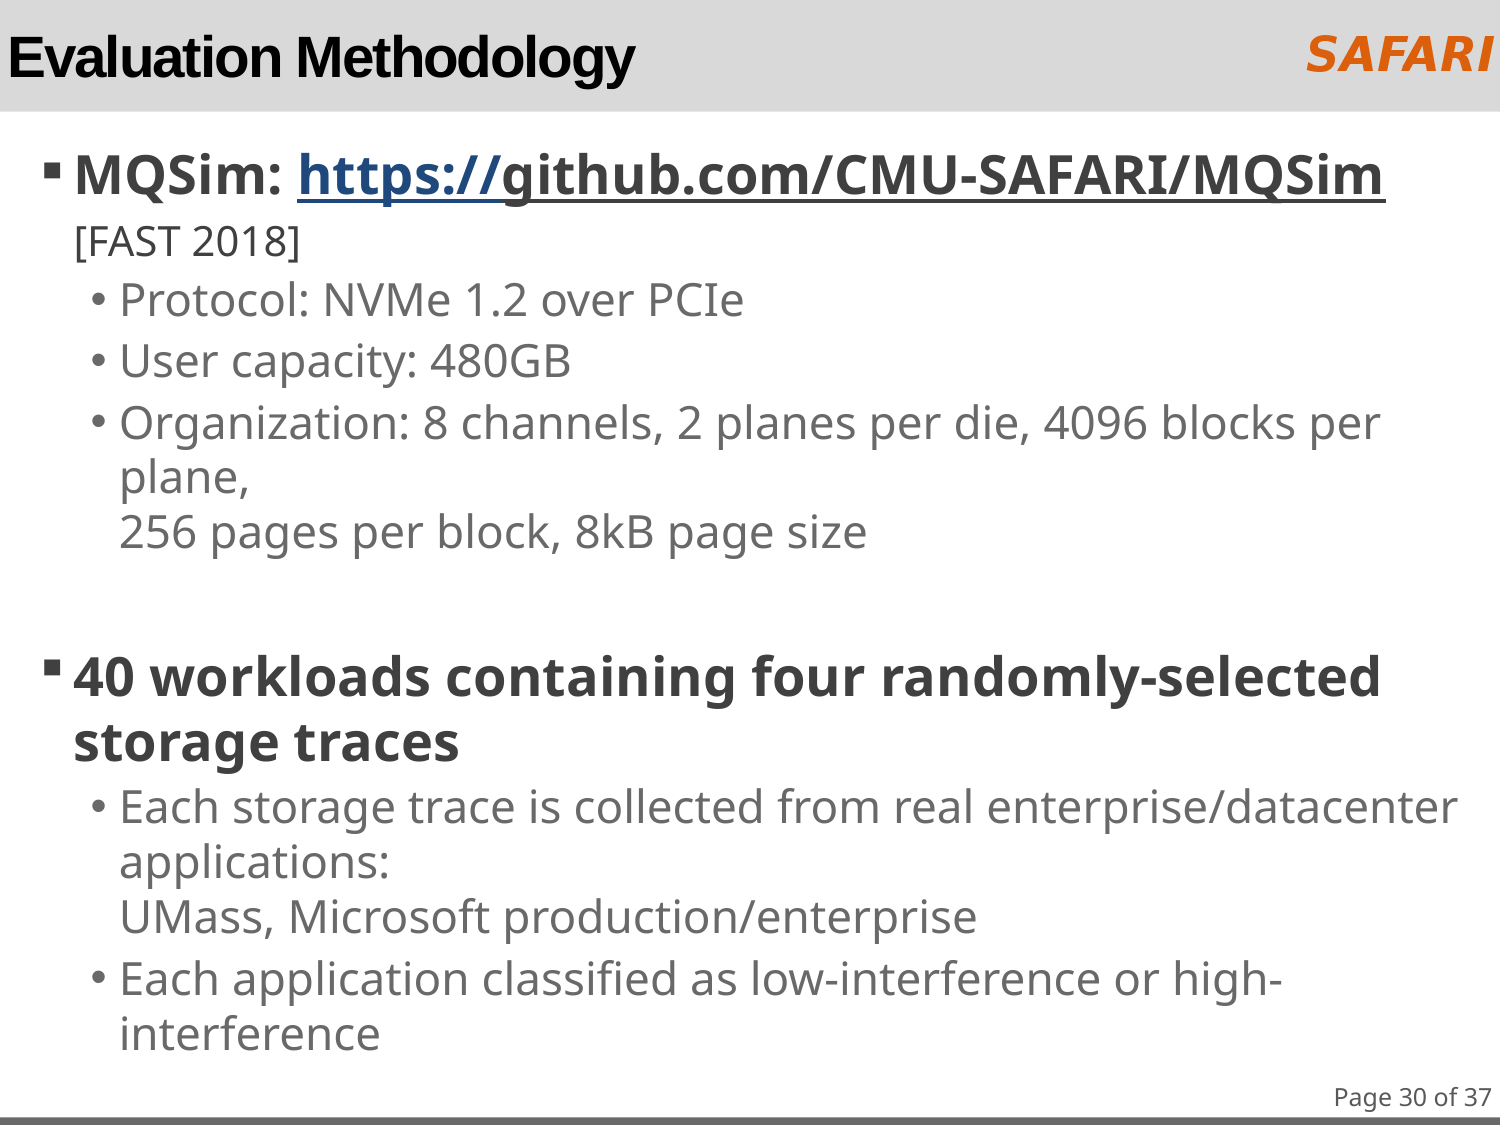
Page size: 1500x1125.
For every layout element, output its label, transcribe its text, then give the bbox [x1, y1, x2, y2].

picture [1305, 26, 1500, 83]
title Evaluation Methodology [0, 22, 1300, 94]
list MQSim: https://github.com/CMU-SAFARI/MQSim [FAST 2018] Protocol: NVMe 1.2 over PCIe User capacity: 480GB Organization: 8 channels, 2 planes per die, 4096 blocks per plane, 256 pages per block, 8kB page size 40 workloads containing four randomly-selected storage traces Each storage trace is collected from real enterprise/datacenter applications: UMass, Microsoft production/enterprise Each application classified as low-interference or high-interference [24, 132, 1475, 1073]
slide_number Page 30 of 37 [1275, 1079, 1500, 1118]
